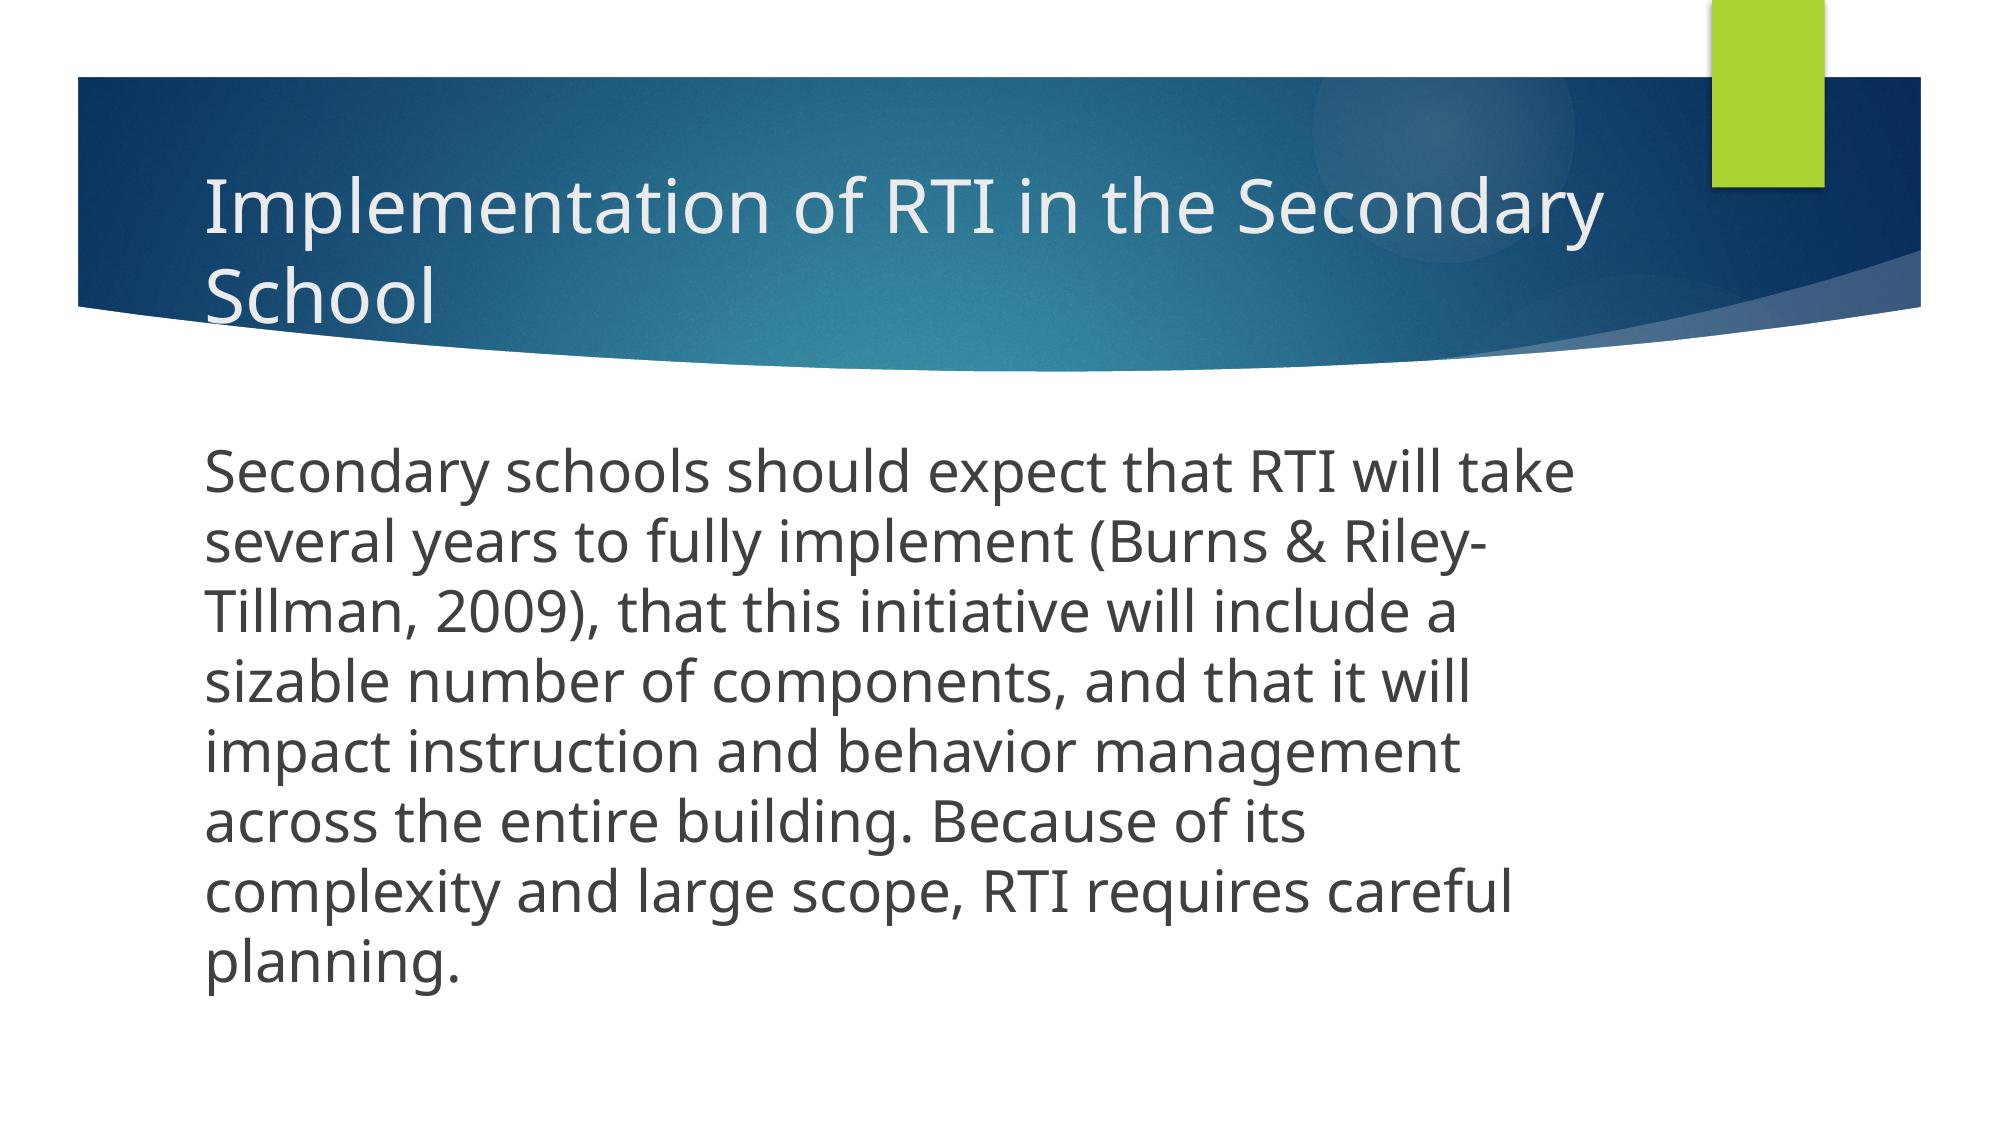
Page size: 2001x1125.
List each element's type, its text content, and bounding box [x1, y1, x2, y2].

list Secondary schools should expect that RTI will take several years to fully implement (Burns & Riley-Tillman, 2009), that this initiative will include a sizable number of components, and that it will impact instruction and behavior management across the entire building. Because of its complexity and large scope, RTI requires careful planning. [189, 427, 1627, 988]
title Implementation of RTI in the Secondary School [189, 220, 1627, 276]
